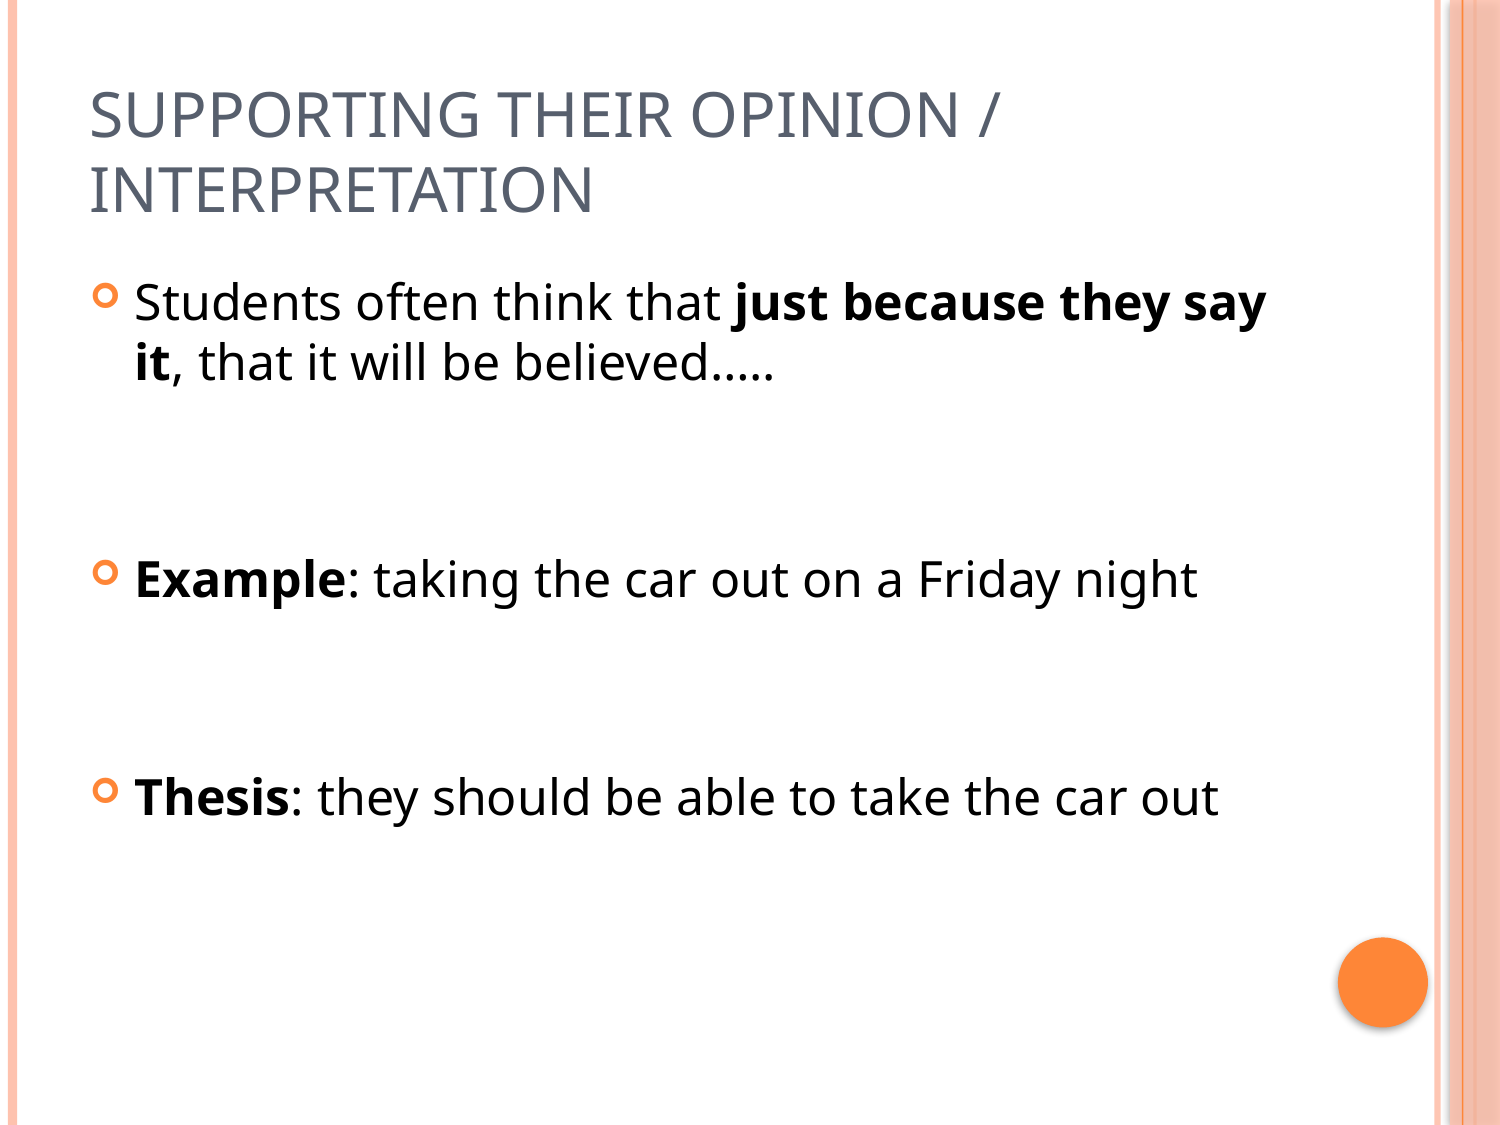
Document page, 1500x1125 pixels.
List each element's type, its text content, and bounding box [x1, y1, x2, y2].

list Students often think that just because they say it, that it will be believed….. Example: taking the car out on a Friday night Thesis: they should be able to take the car out [75, 262, 1300, 1062]
title Supporting Their Opinion / Interpretation [75, 45, 1300, 233]
